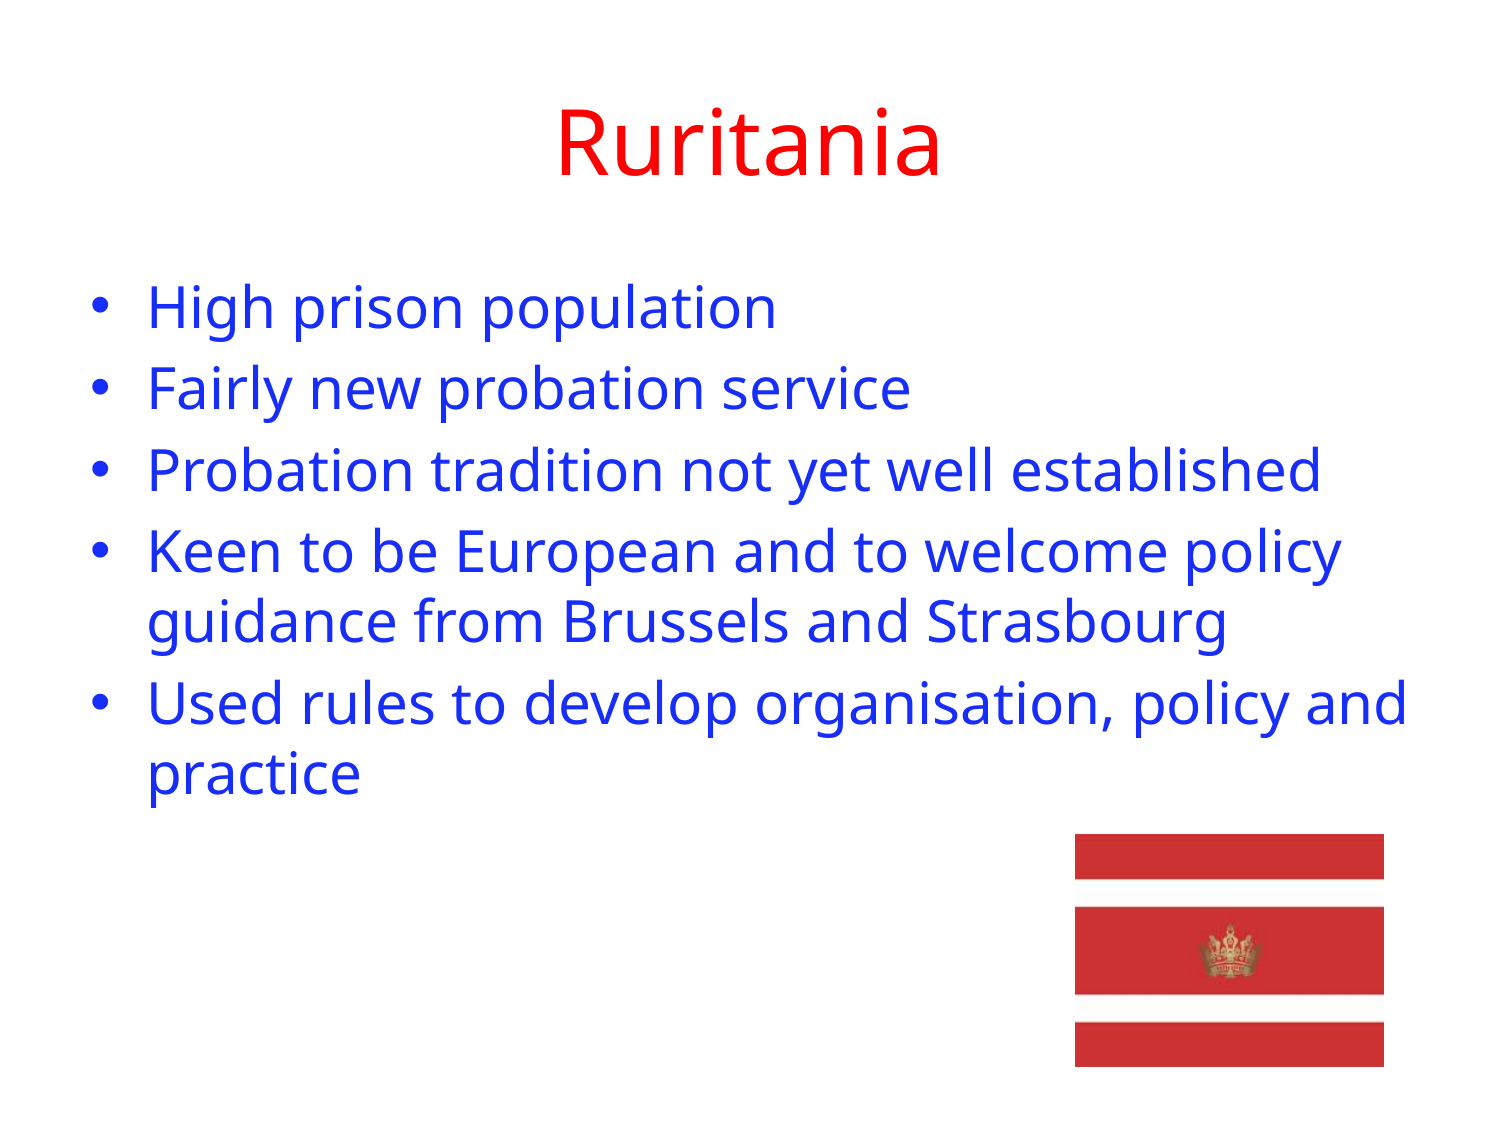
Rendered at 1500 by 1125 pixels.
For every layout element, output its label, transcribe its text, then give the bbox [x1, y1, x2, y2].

list High prison population Fairly new probation service Probation tradition not yet well established Keen to be European and to welcome policy guidance from Brussels and Strasbourg Used rules to develop organisation, policy and practice [75, 262, 1425, 1005]
picture [1075, 833, 1384, 1067]
title Ruritania [75, 45, 1425, 233]
